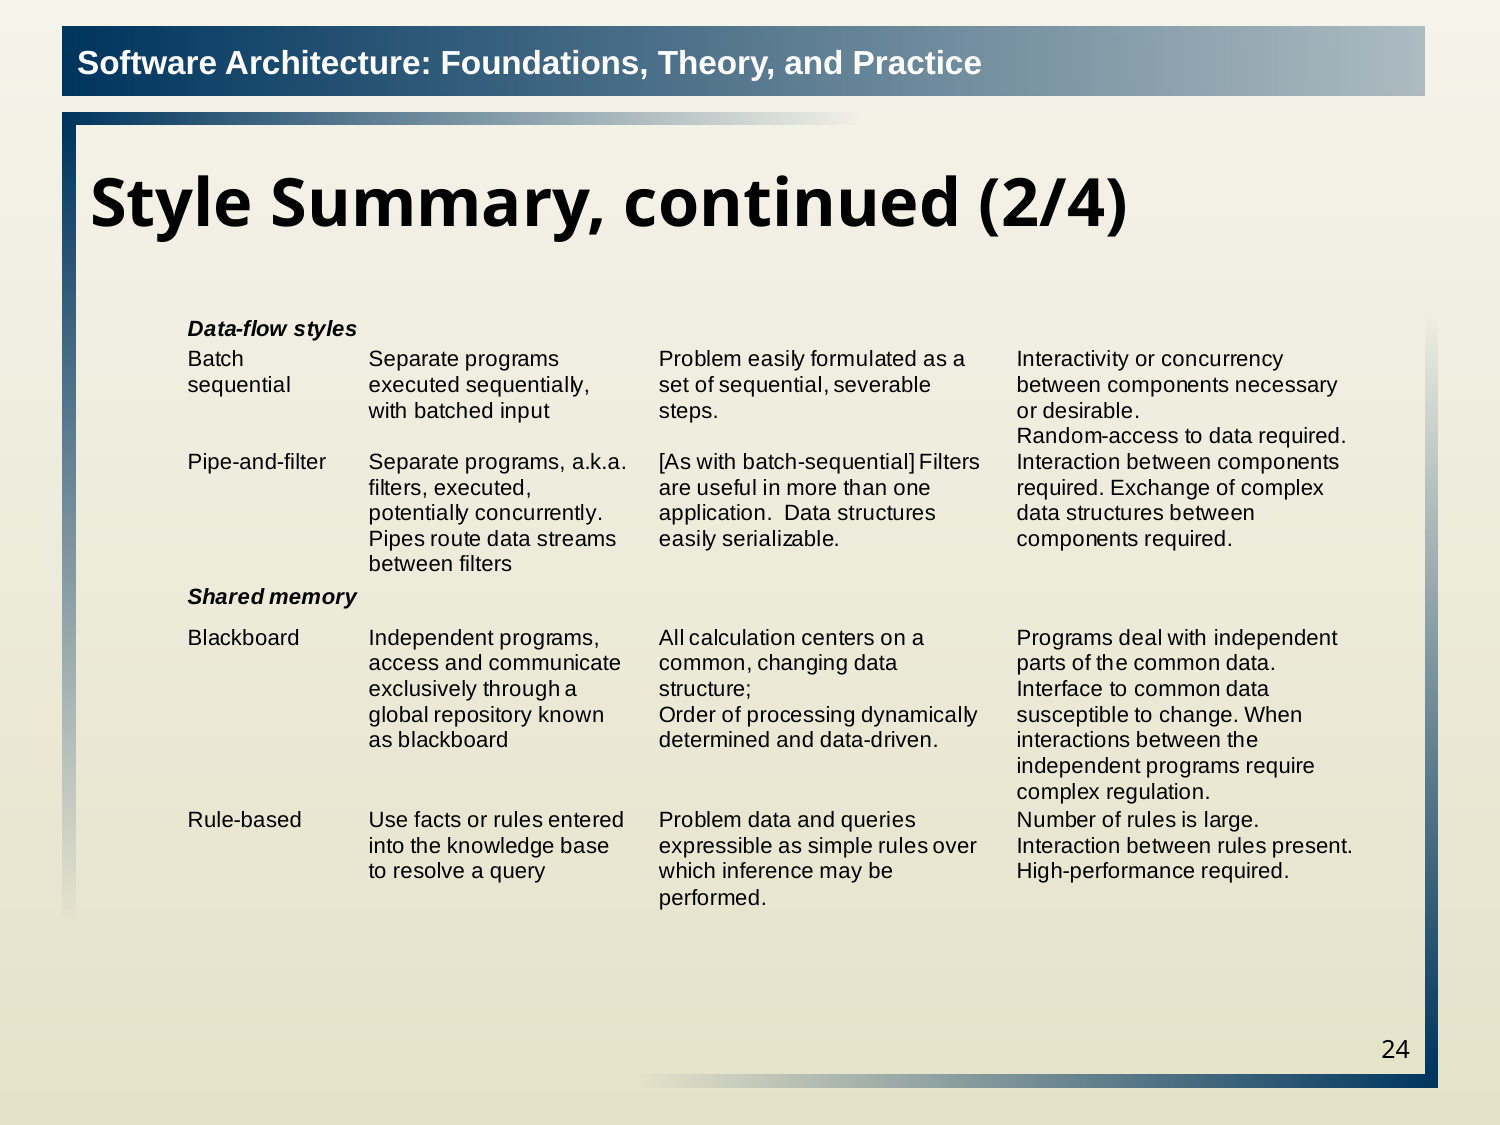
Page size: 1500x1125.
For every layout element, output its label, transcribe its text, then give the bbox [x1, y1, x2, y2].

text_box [149, 237, 1399, 919]
title Style Summary, continued (2/4) [75, 125, 1425, 275]
slide_number 24 [1074, 999, 1426, 1076]
